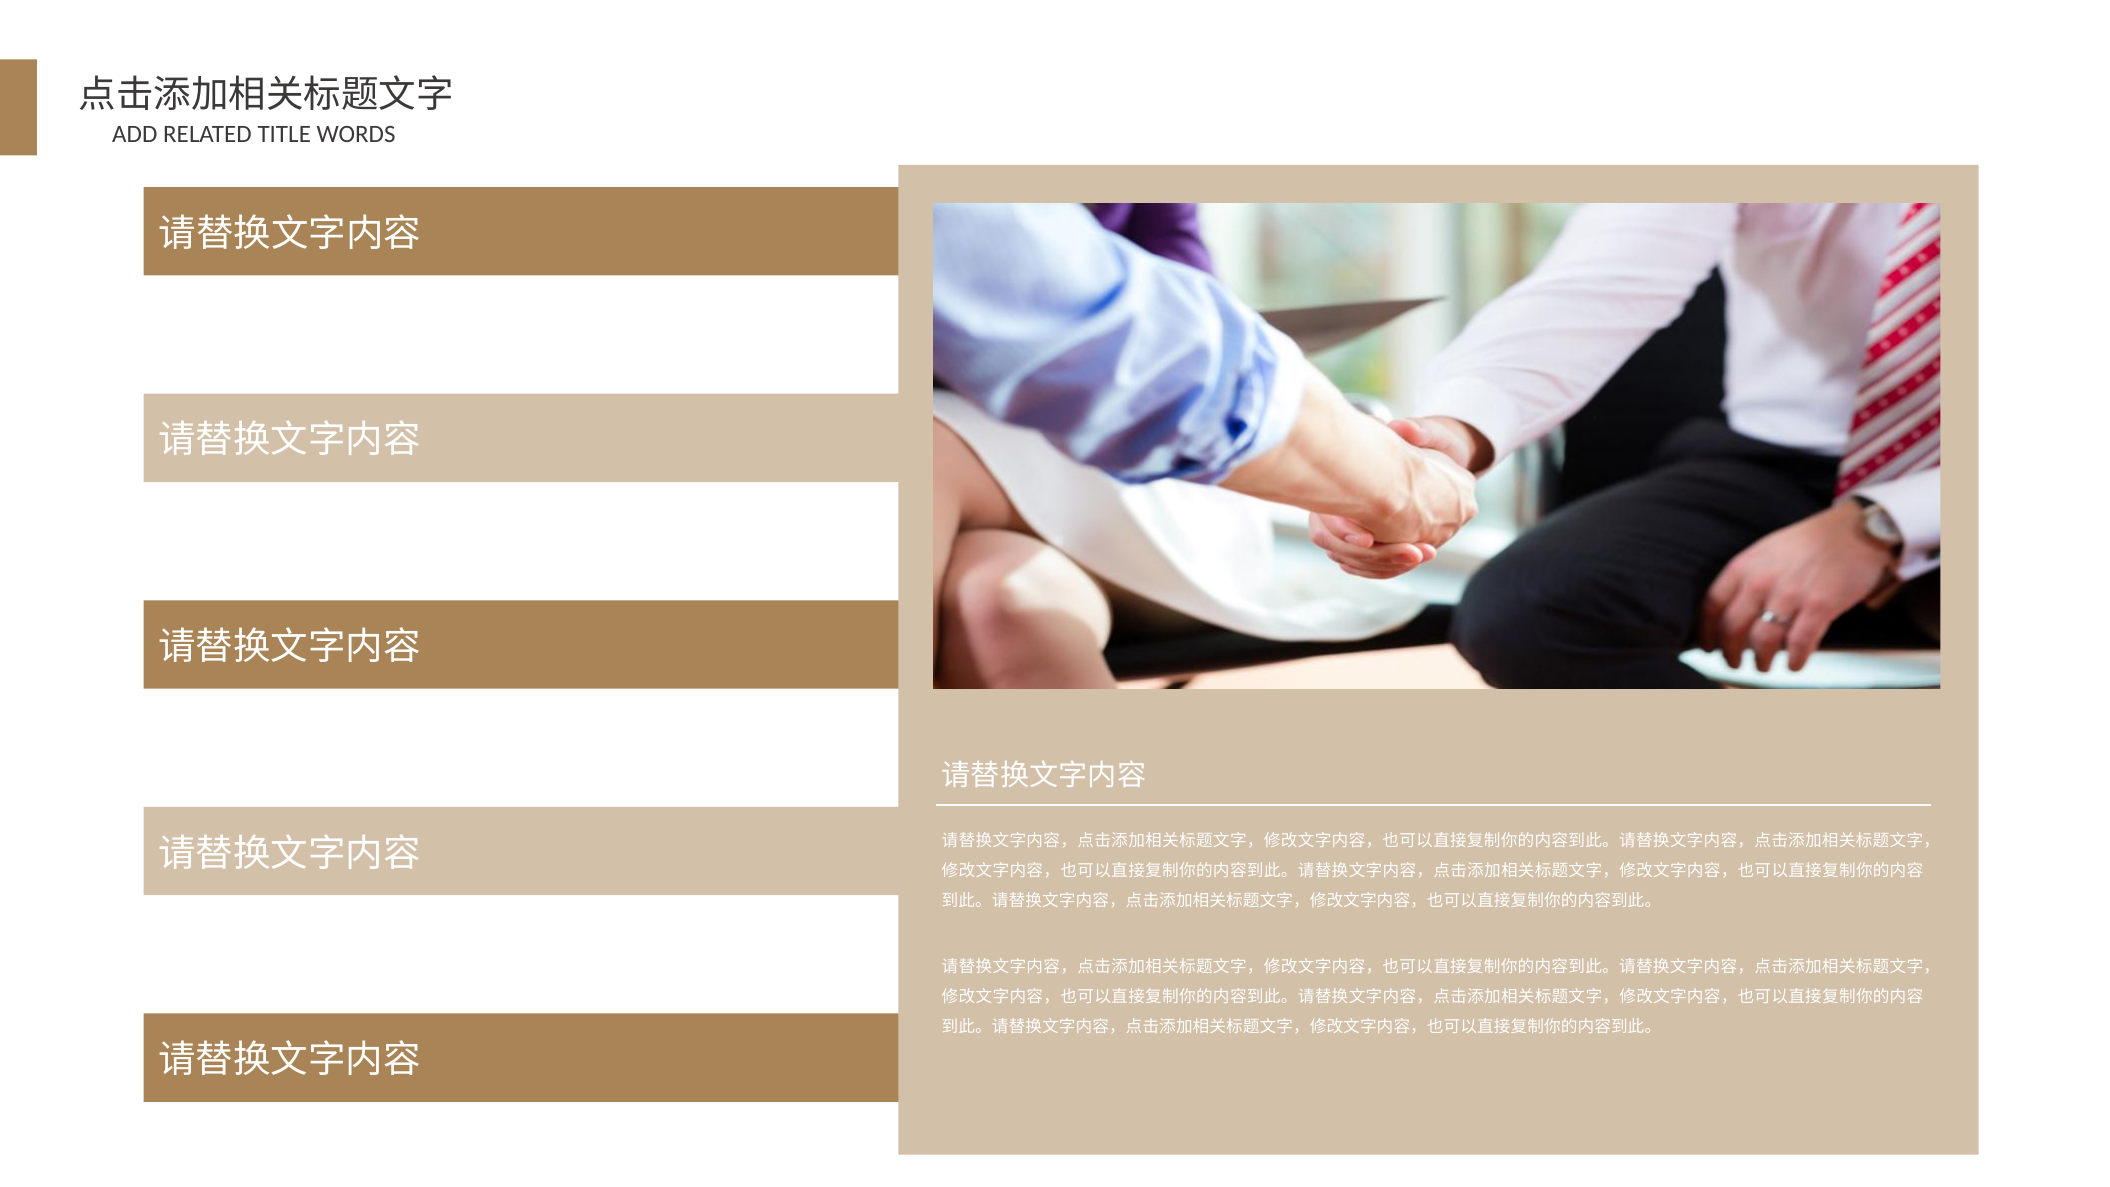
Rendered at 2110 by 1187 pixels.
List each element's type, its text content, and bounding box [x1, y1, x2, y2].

text_box [897, 164, 1980, 1156]
text_box 请替换文字内容，点击添加相关标题文字，修改文字内容，也可以直接复制你的内容到此。请替换文字内容，点击添加相关标题文字，修改文字内容，也可以直接复制你的内容到此。请替换文字内容，点击添加相关标题文字，修改文字内容，也可以直接复制你的内容到此。请替换文字内容，点击添加相关标题文字，修改文字内容，也可以直接复制你的内容到此。 [925, 937, 1941, 1042]
text_box 请替换文字内容 [143, 806, 897, 896]
text_box 点击添加相关标题文字 [62, 61, 470, 123]
text_box ADD RELATED TITLE WORDS [96, 109, 413, 156]
text_box 请替换文字内容，点击添加相关标题文字，修改文字内容，也可以直接复制你的内容到此。请替换文字内容，点击添加相关标题文字，修改文字内容，也可以直接复制你的内容到此。请替换文字内容，点击添加相关标题文字，修改文字内容，也可以直接复制你的内容到此。请替换文字内容，点击添加相关标题文字，修改文字内容，也可以直接复制你的内容到此。 [925, 812, 1941, 916]
text_box 请替换文字内容 [143, 1012, 897, 1103]
text_box 请替换文字内容 [143, 186, 897, 276]
text_box 请替换文字内容 [143, 393, 897, 483]
text_box 请替换文字内容 [143, 599, 897, 690]
text_box 请替换文字内容 [925, 748, 1231, 807]
text_box [932, 202, 1942, 690]
